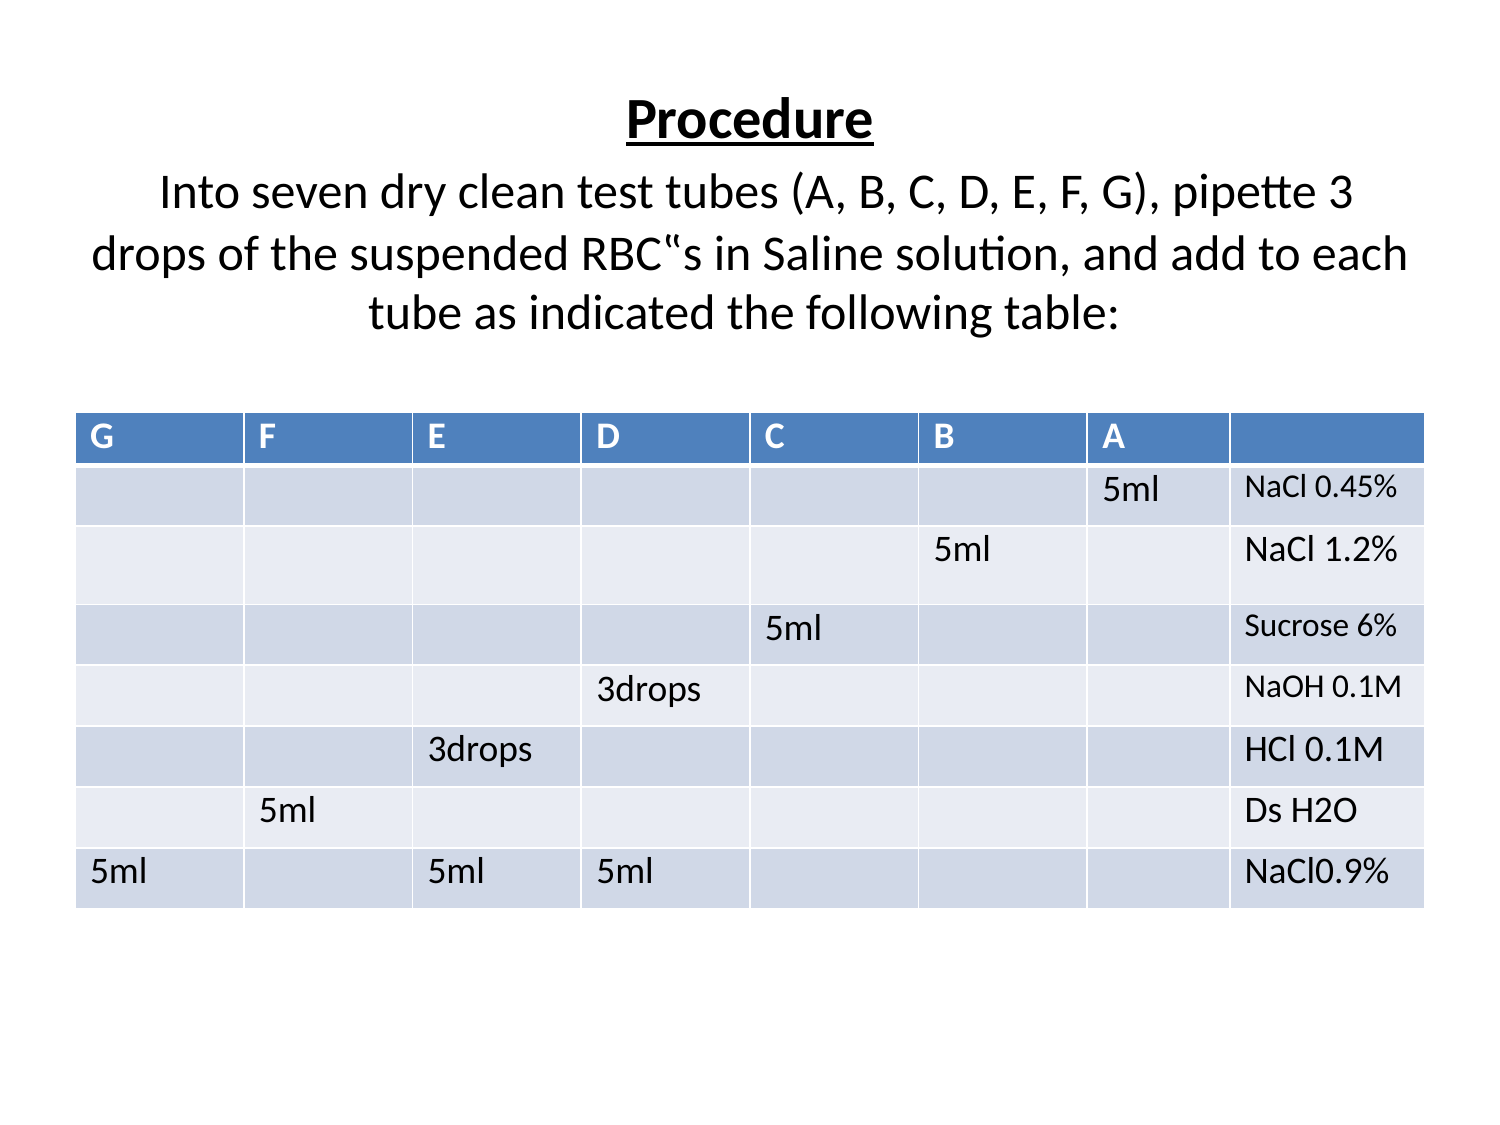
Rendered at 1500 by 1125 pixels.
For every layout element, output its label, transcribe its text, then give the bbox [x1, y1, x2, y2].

table_cell NaOH 0.1M [1231, 666, 1424, 725]
table_cell [1088, 605, 1229, 664]
table_cell [413, 605, 580, 664]
table_cell [76, 666, 243, 725]
table_cell [919, 468, 1086, 525]
table_cell [751, 468, 918, 525]
table_header B [919, 413, 1086, 463]
table_cell [245, 605, 412, 664]
table_cell 5ml [919, 527, 1086, 604]
table_cell [1088, 849, 1229, 908]
table_cell NaCl0.9% [1231, 849, 1424, 908]
table_cell [1088, 788, 1229, 847]
table_cell [245, 727, 412, 786]
table_cell [413, 527, 580, 604]
table_cell [76, 727, 243, 786]
table_cell [76, 605, 243, 664]
table_header G [76, 413, 243, 463]
table_cell [582, 468, 749, 525]
table_cell [413, 666, 580, 725]
table_cell 5ml [1088, 468, 1229, 525]
table_cell [919, 666, 1086, 725]
table_cell [751, 666, 918, 725]
table_cell 5ml [413, 849, 580, 908]
table_cell [1088, 727, 1229, 786]
table_cell [245, 527, 412, 604]
table_header F [245, 413, 412, 463]
table_cell NaCl 1.2% [1231, 527, 1424, 604]
table_cell [76, 788, 243, 847]
table_cell [582, 727, 749, 786]
table_cell [245, 468, 412, 525]
table_header [1231, 413, 1424, 463]
table_cell [245, 666, 412, 725]
table_cell HCl 0.1M [1231, 727, 1424, 786]
table_cell [413, 468, 580, 525]
table_cell [413, 788, 580, 847]
table_cell [751, 727, 918, 786]
table_cell [919, 727, 1086, 786]
table_cell [245, 849, 412, 908]
table_cell [76, 468, 243, 525]
table_header C [751, 413, 918, 463]
table_cell 5ml [751, 605, 918, 664]
table_cell [919, 788, 1086, 847]
table_cell [919, 849, 1086, 908]
table_header A [1088, 413, 1229, 463]
table_cell 3drops [582, 666, 749, 725]
table_cell 5ml [76, 849, 243, 908]
table_cell [582, 605, 749, 664]
table_cell 5ml [582, 849, 749, 908]
table_cell [76, 527, 243, 604]
table_cell [1088, 666, 1229, 725]
table_cell [1088, 527, 1229, 604]
table_header E [413, 413, 580, 463]
table_cell [582, 788, 749, 847]
title Procedure Into seven dry clean test tubes (A, B, C, D, E, F, G), pipette 3 drops of the suspended RBC‟s in Saline solution, and add to each tube as indicated the following table: [75, 45, 1425, 375]
table_cell [582, 527, 749, 604]
table_cell [919, 605, 1086, 664]
table_cell 5ml [245, 788, 412, 847]
table_header D [582, 413, 749, 463]
table_cell Ds H2O [1231, 788, 1424, 847]
table_cell NaCl 0.45% [1231, 468, 1424, 525]
table_cell [751, 788, 918, 847]
table_cell [751, 849, 918, 908]
table_cell Sucrose 6% [1231, 605, 1424, 664]
table_cell 3drops [413, 727, 580, 786]
table_cell [751, 527, 918, 604]
